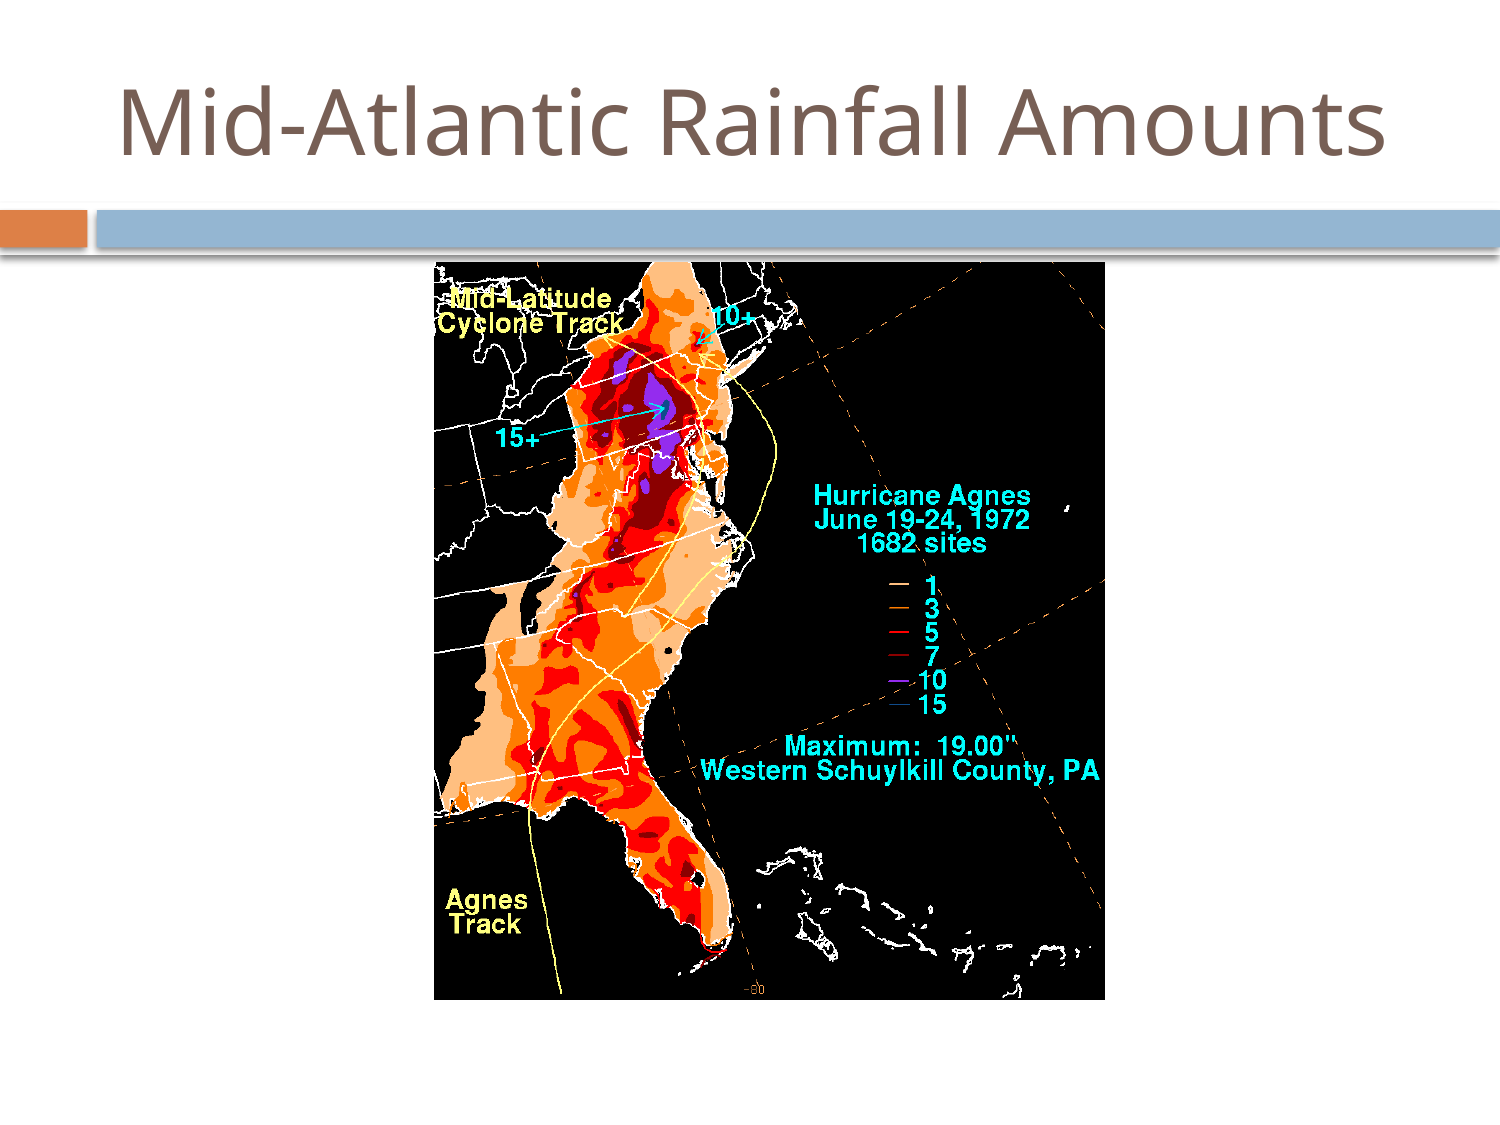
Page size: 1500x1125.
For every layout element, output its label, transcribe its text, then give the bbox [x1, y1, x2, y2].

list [434, 262, 1105, 1001]
title Mid-Atlantic Rainfall Amounts [100, 37, 1438, 200]
